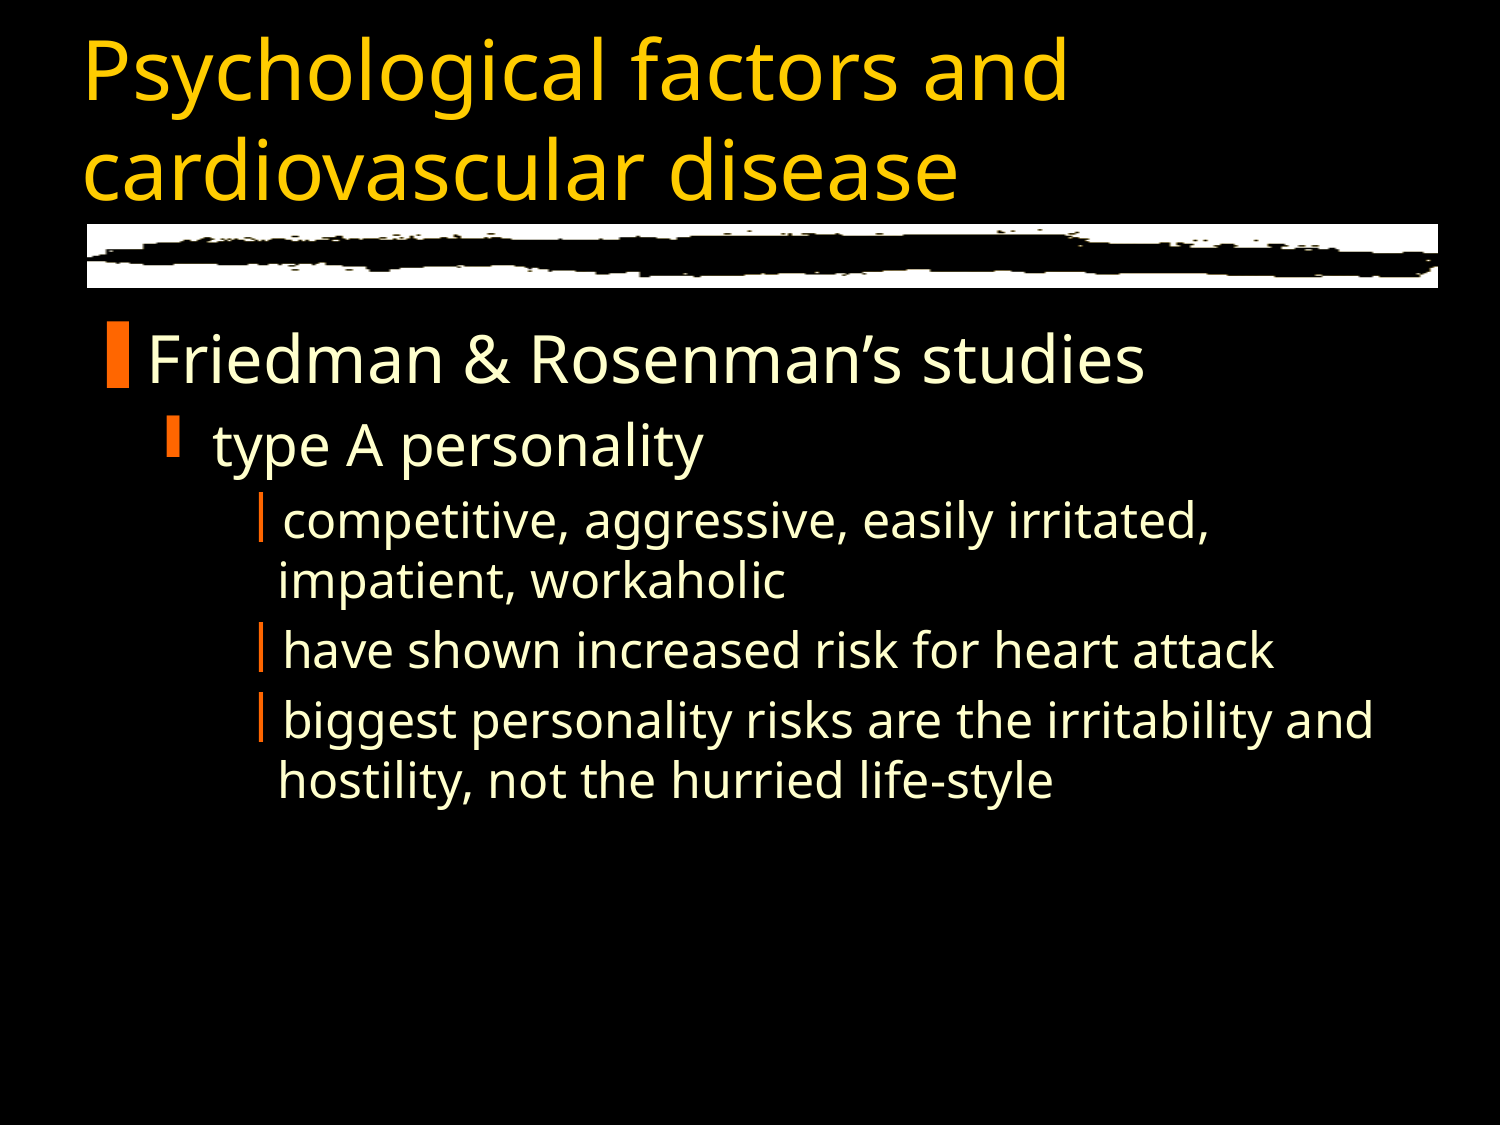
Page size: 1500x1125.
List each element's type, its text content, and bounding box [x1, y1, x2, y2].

list Friedman & Rosenman’s studies type A personality competitive, aggressive, easily irritated, impatient, workaholic have shown increased risk for heart attack biggest personality risks are the irritability and hostility, not the hurried life-style [74, 309, 1417, 1051]
title Psychological factors and cardiovascular disease [66, 37, 1342, 226]
